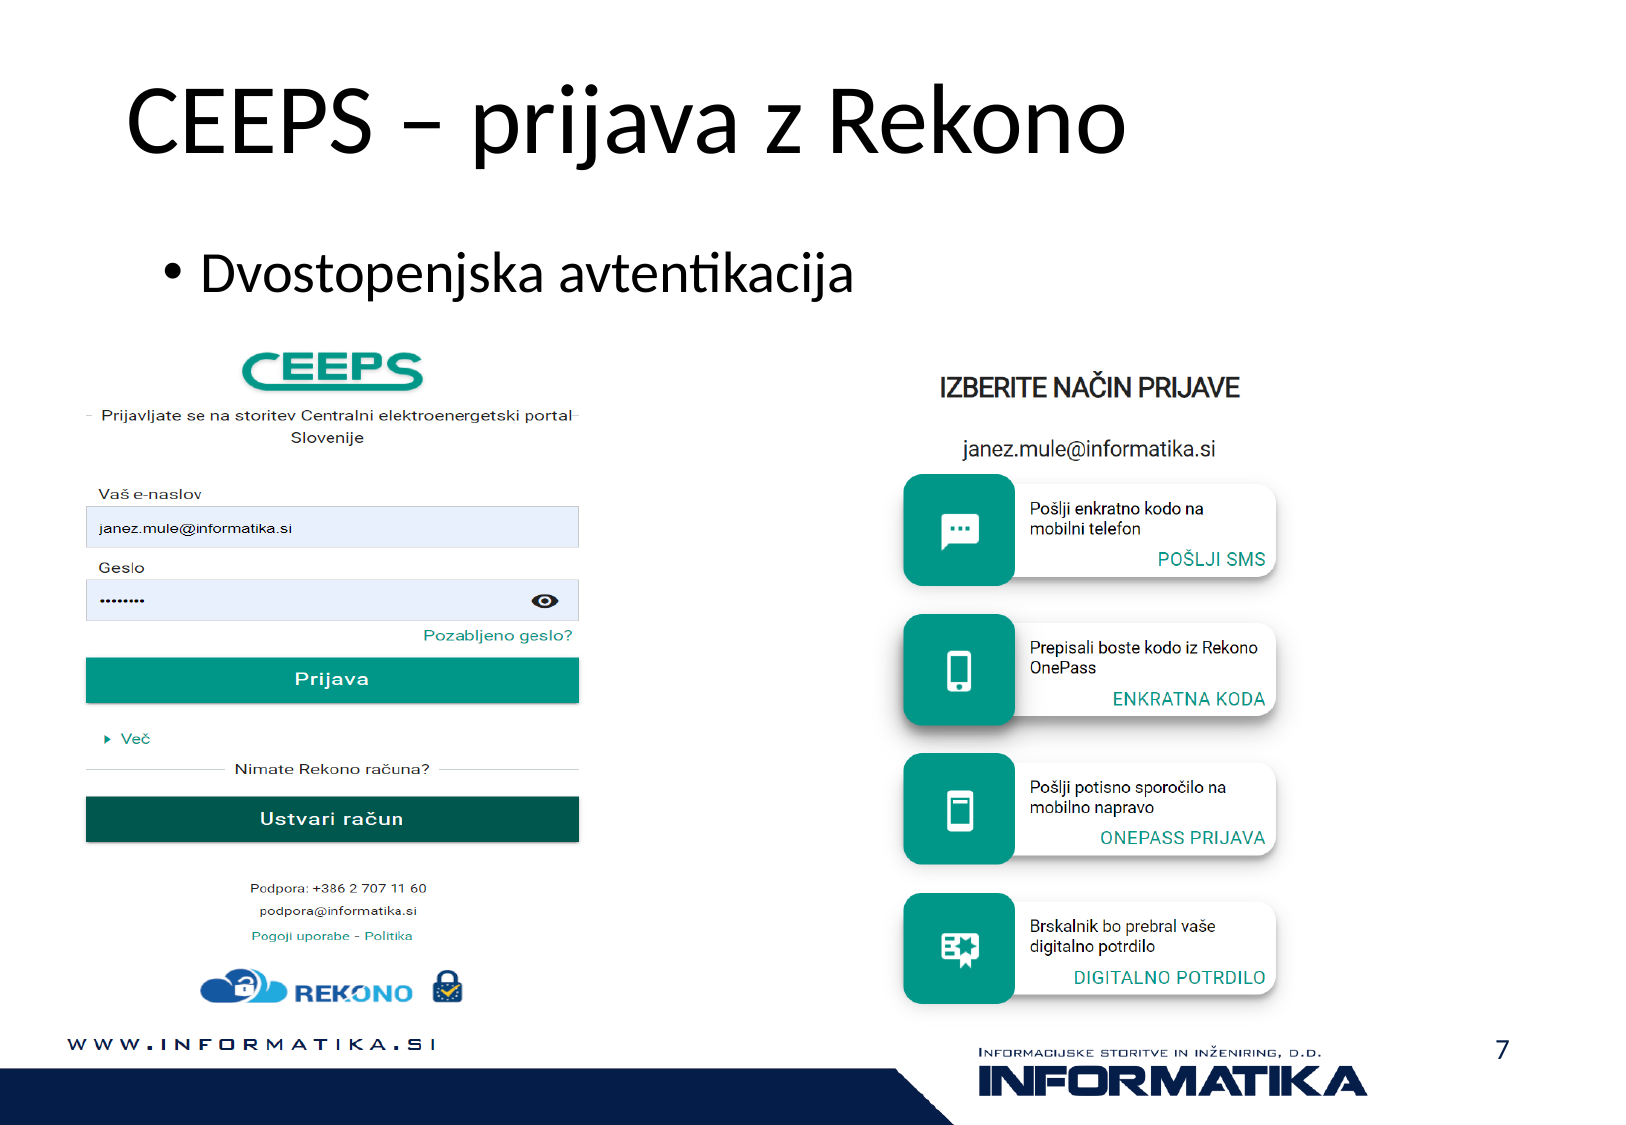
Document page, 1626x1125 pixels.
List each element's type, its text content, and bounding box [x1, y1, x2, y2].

picture [979, 1045, 1368, 1096]
picture [0, 336, 1308, 1125]
list Dvostopenjska avtentikacija [147, 234, 1442, 949]
title CEEPS – prijava z Rekono [111, 59, 1515, 278]
